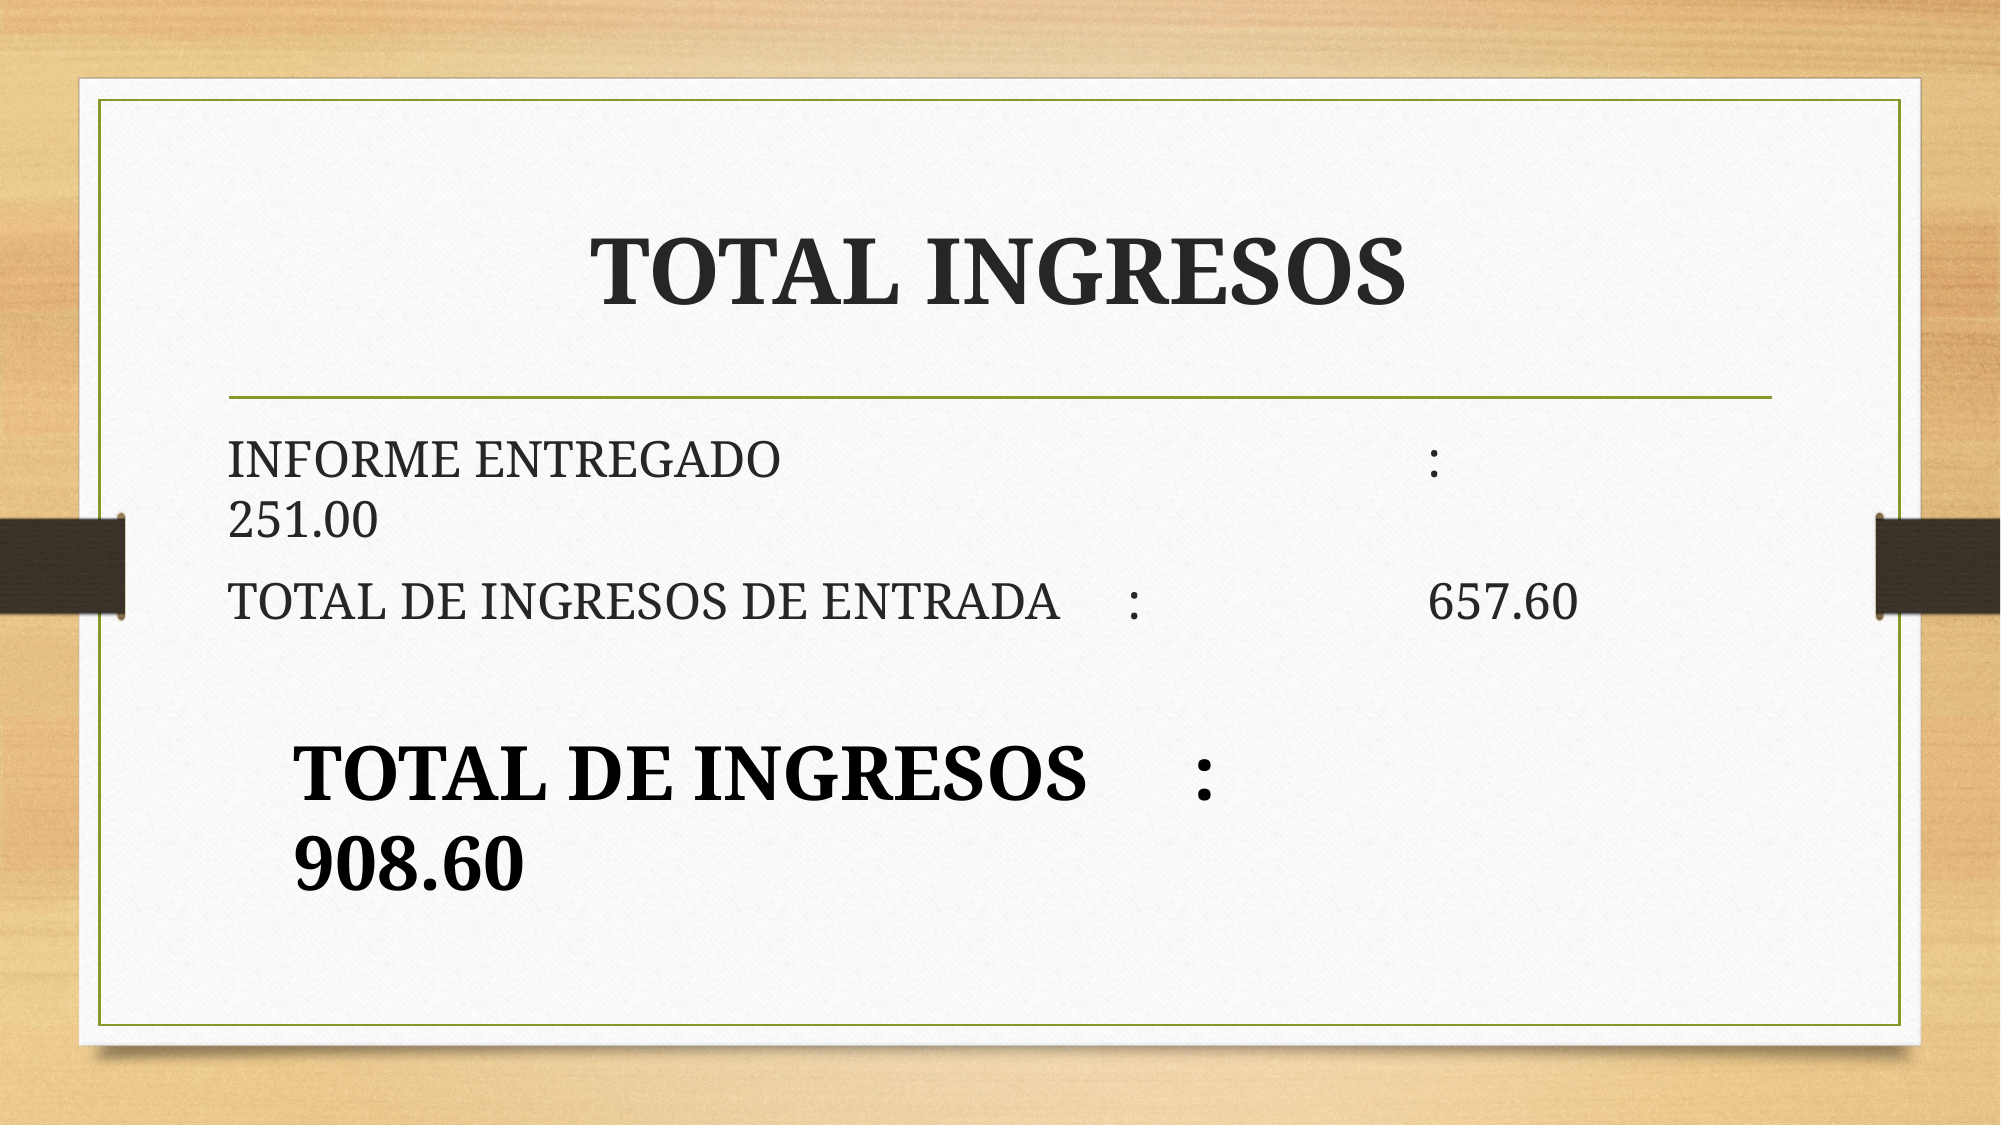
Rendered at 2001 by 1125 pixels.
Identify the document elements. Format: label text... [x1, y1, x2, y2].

title TOTAL INGRESOS [212, 161, 1788, 375]
list INFORME ENTREGADO : 251.00 TOTAL DE INGRESOS DE ENTRADA : 657.60 [212, 419, 1788, 598]
text_box TOTAL DE INGRESOS : 908.60 [278, 718, 1543, 913]
picture [0, 0, 2001, 1125]
